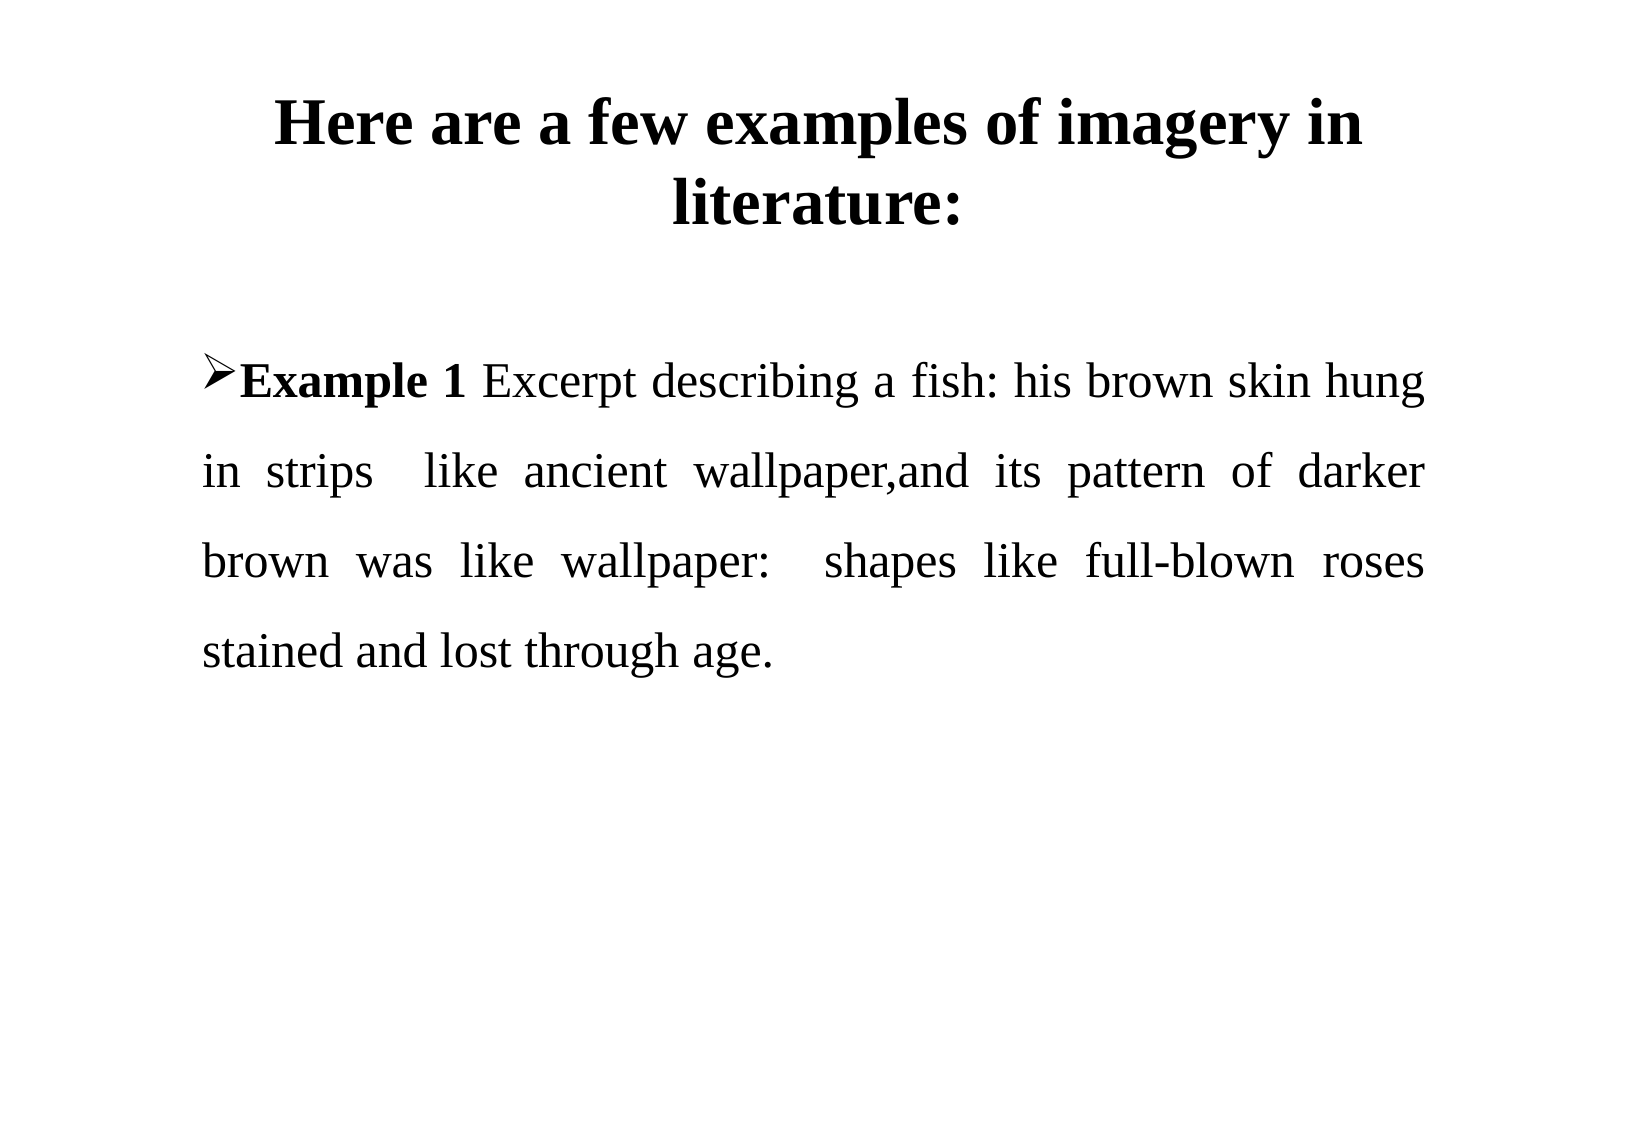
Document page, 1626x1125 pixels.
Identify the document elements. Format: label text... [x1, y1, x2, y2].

title Here are a few examples of imagery in literature: [87, 61, 1549, 252]
text_box Example 1 Excerpt describing a fish: his brown skin hung in strips like ancient wallpaper,and its pattern of darker brown was like wallpaper: shapes like full-blown roses stained and lost through age. [200, 299, 1425, 678]
